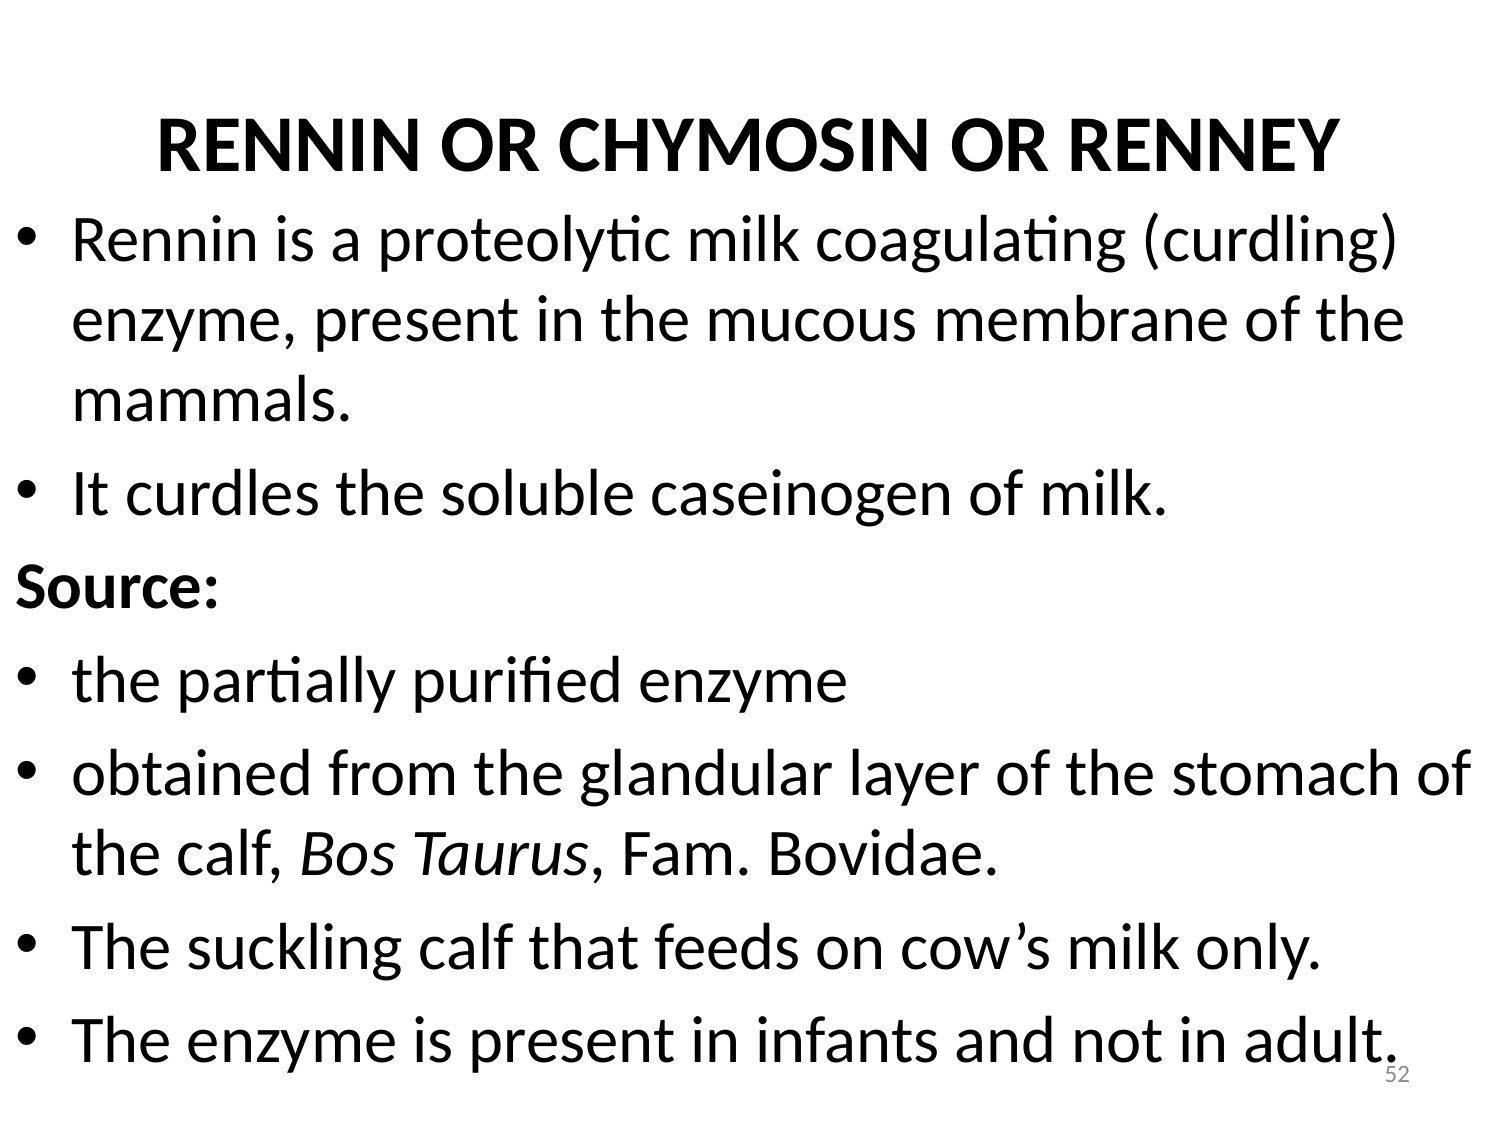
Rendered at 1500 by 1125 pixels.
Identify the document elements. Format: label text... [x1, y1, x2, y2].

title RENNIN OR CHYMOSIN OR RENNEY [75, 45, 1425, 187]
slide_number 52 [1074, 1042, 1425, 1103]
list Rennin is a proteolytic milk coagulating (curdling) enzyme, present in the mucous membrane of the mammals. It curdles the soluble caseinogen of milk. Source: the partially purified enzyme obtained from the glandular layer of the stomach of the calf, Bos Taurus, Fam. Bovidae. The suckling calf that feeds on cow’s milk only. The enzyme is present in infants and not in adult. [0, 187, 1500, 1125]
footer [512, 1042, 988, 1103]
